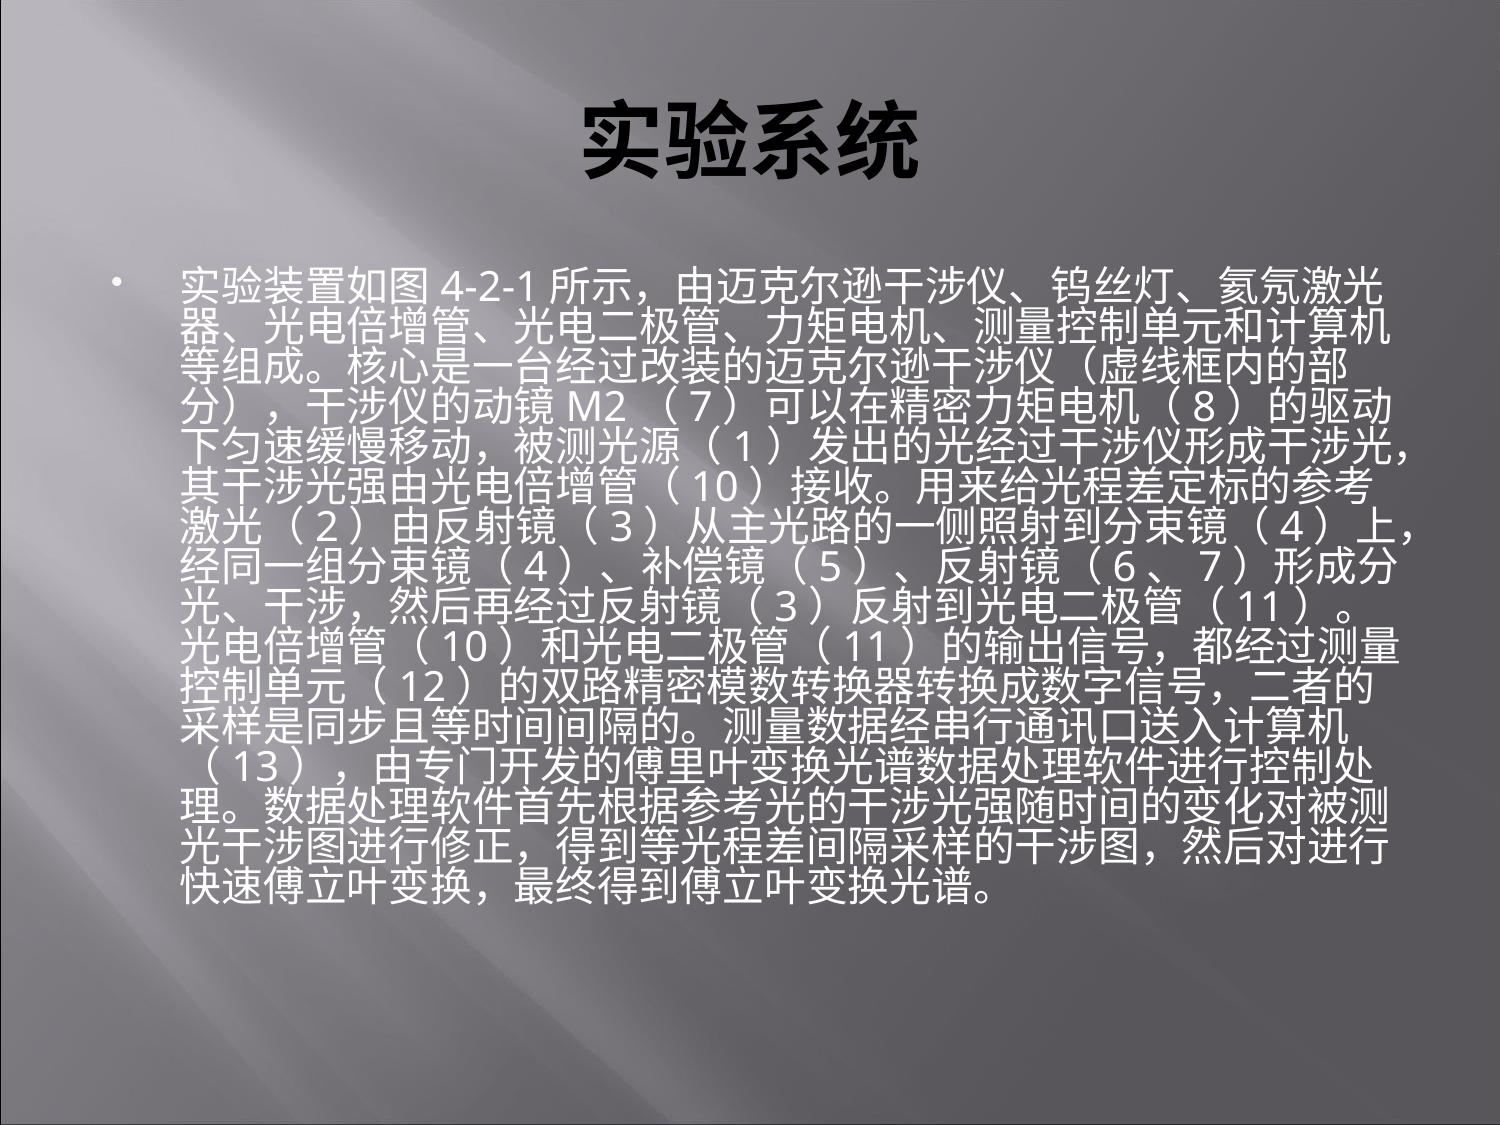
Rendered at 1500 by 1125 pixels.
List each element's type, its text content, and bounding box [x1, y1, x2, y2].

list 实验装置如图4-2-1所示，由迈克尔逊干涉仪、钨丝灯、氦氖激光器、光电倍增管、光电二极管、力矩电机、测量控制单元和计算机等组成。核心是一台经过改装的迈克尔逊干涉仪（虚线框内的部分），干涉仪的动镜M2（7）可以在精密力矩电机（8）的驱动下匀速缓慢移动，被测光源（1）发出的光经过干涉仪形成干涉光，其干涉光强由光电倍增管（10）接收。用来给光程差定标的参考激光（2）由反射镜（3）从主光路的一侧照射到分束镜（4）上，经同一组分束镜（4）、补偿镜（5）、反射镜（6、7）形成分光、干涉，然后再经过反射镜（3）反射到光电二极管（11）。光电倍增管（10）和光电二极管（11）的输出信号，都经过测量控制单元（12）的双路精密模数转换器转换成数字信号，二者的采样是同步且等时间间隔的。测量数据经串行通讯口送入计算机（13），由专门开发的傅里叶变换光谱数据处理软件进行控制处理。数据处理软件首先根据参考光的干涉光强随时间的变化对被测光干涉图进行修正，得到等光程差间隔采样的干涉图，然后对进行快速傅立叶变换，最终得到傅立叶变换光谱。 [75, 262, 1425, 1035]
picture [0, 0, 1500, 1125]
title 实验系统 [75, 45, 1425, 233]
